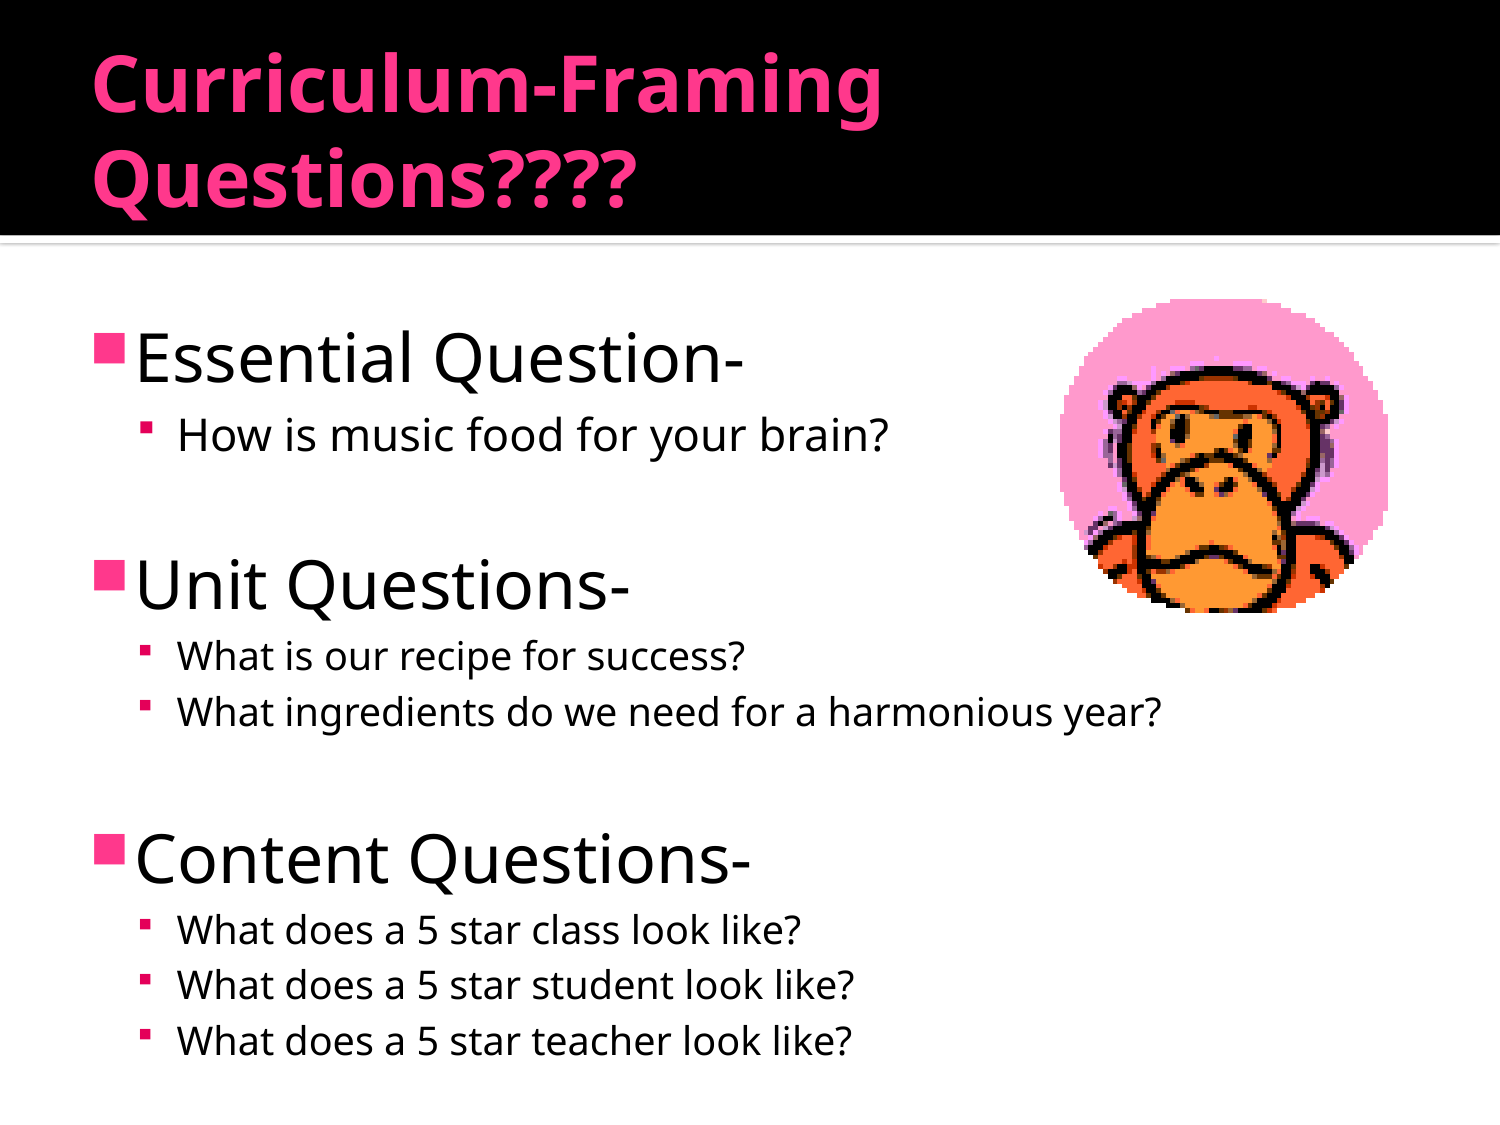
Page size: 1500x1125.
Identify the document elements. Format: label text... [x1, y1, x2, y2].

title Curriculum-Framing Questions???? [75, 25, 1425, 231]
list Essential Question- How is music food for your brain? Unit Questions- What is our recipe for success? What ingredients do we need for a harmonious year? Content Questions- What does a 5 star class look like? What does a 5 star student look like? What does a 5 star teacher look like? [62, 299, 1413, 1075]
picture [1060, 299, 1388, 613]
